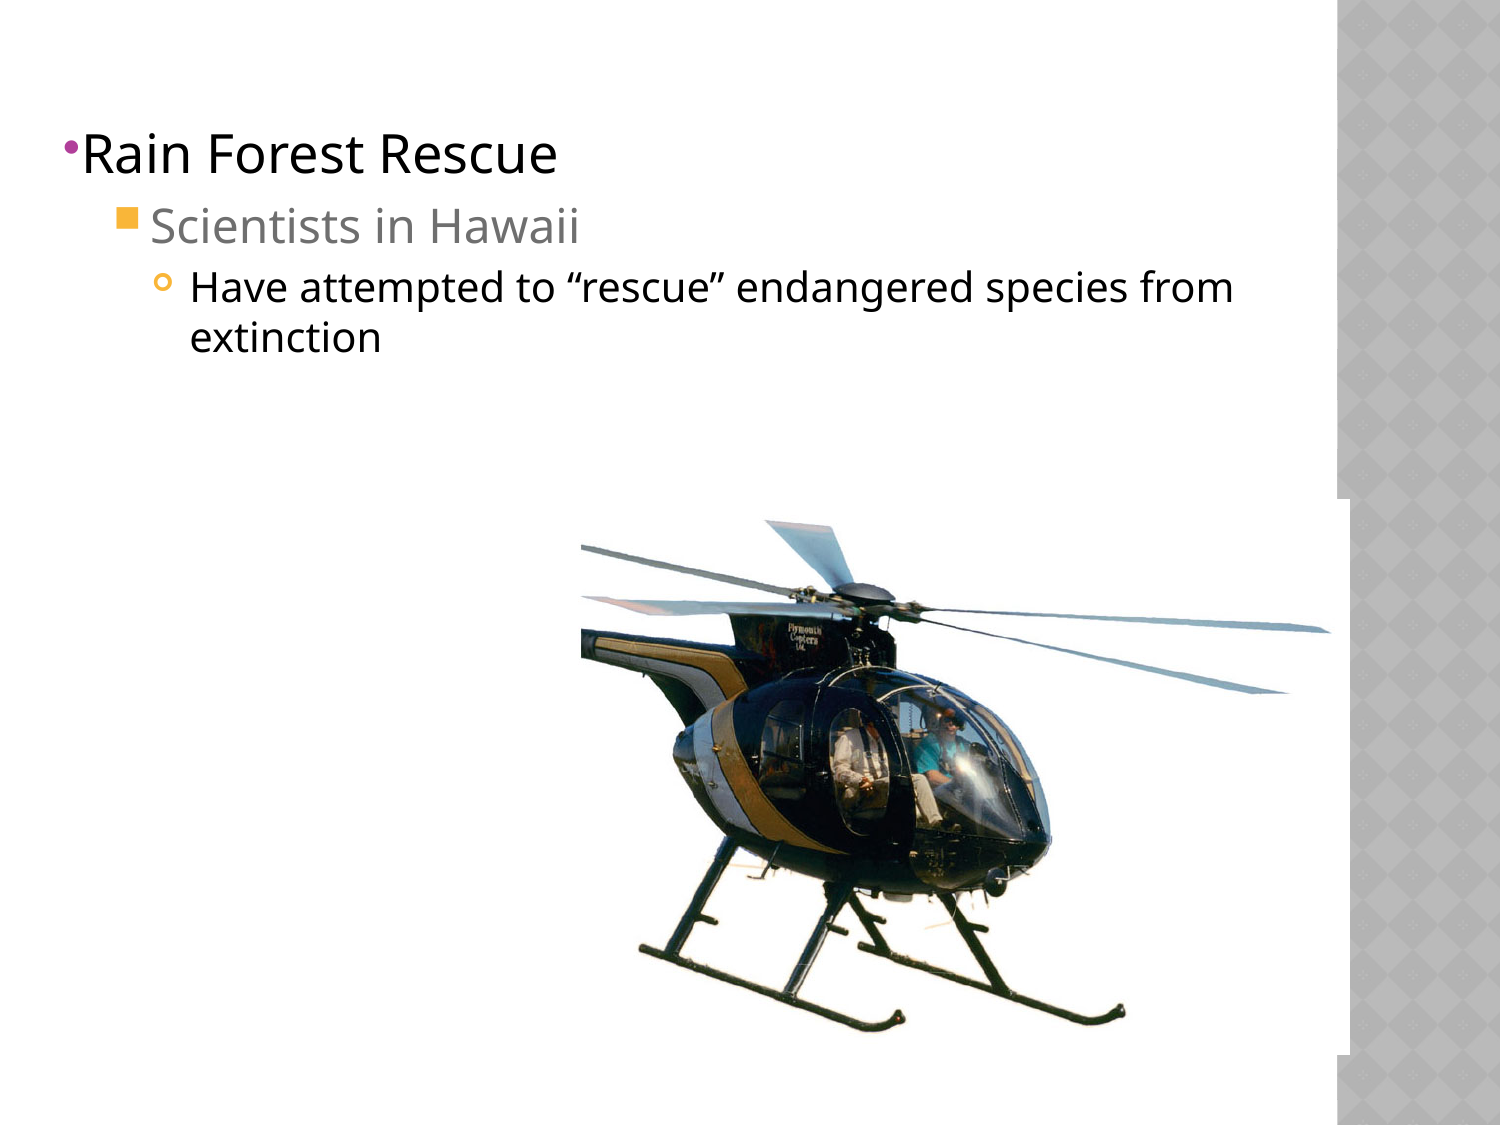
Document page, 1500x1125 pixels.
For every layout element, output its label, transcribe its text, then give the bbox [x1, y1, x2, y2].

picture [562, 498, 1351, 1055]
list Rain Forest Rescue Scientists in Hawaii Have attempted to “rescue” endangered species from extinction [50, 112, 1275, 519]
